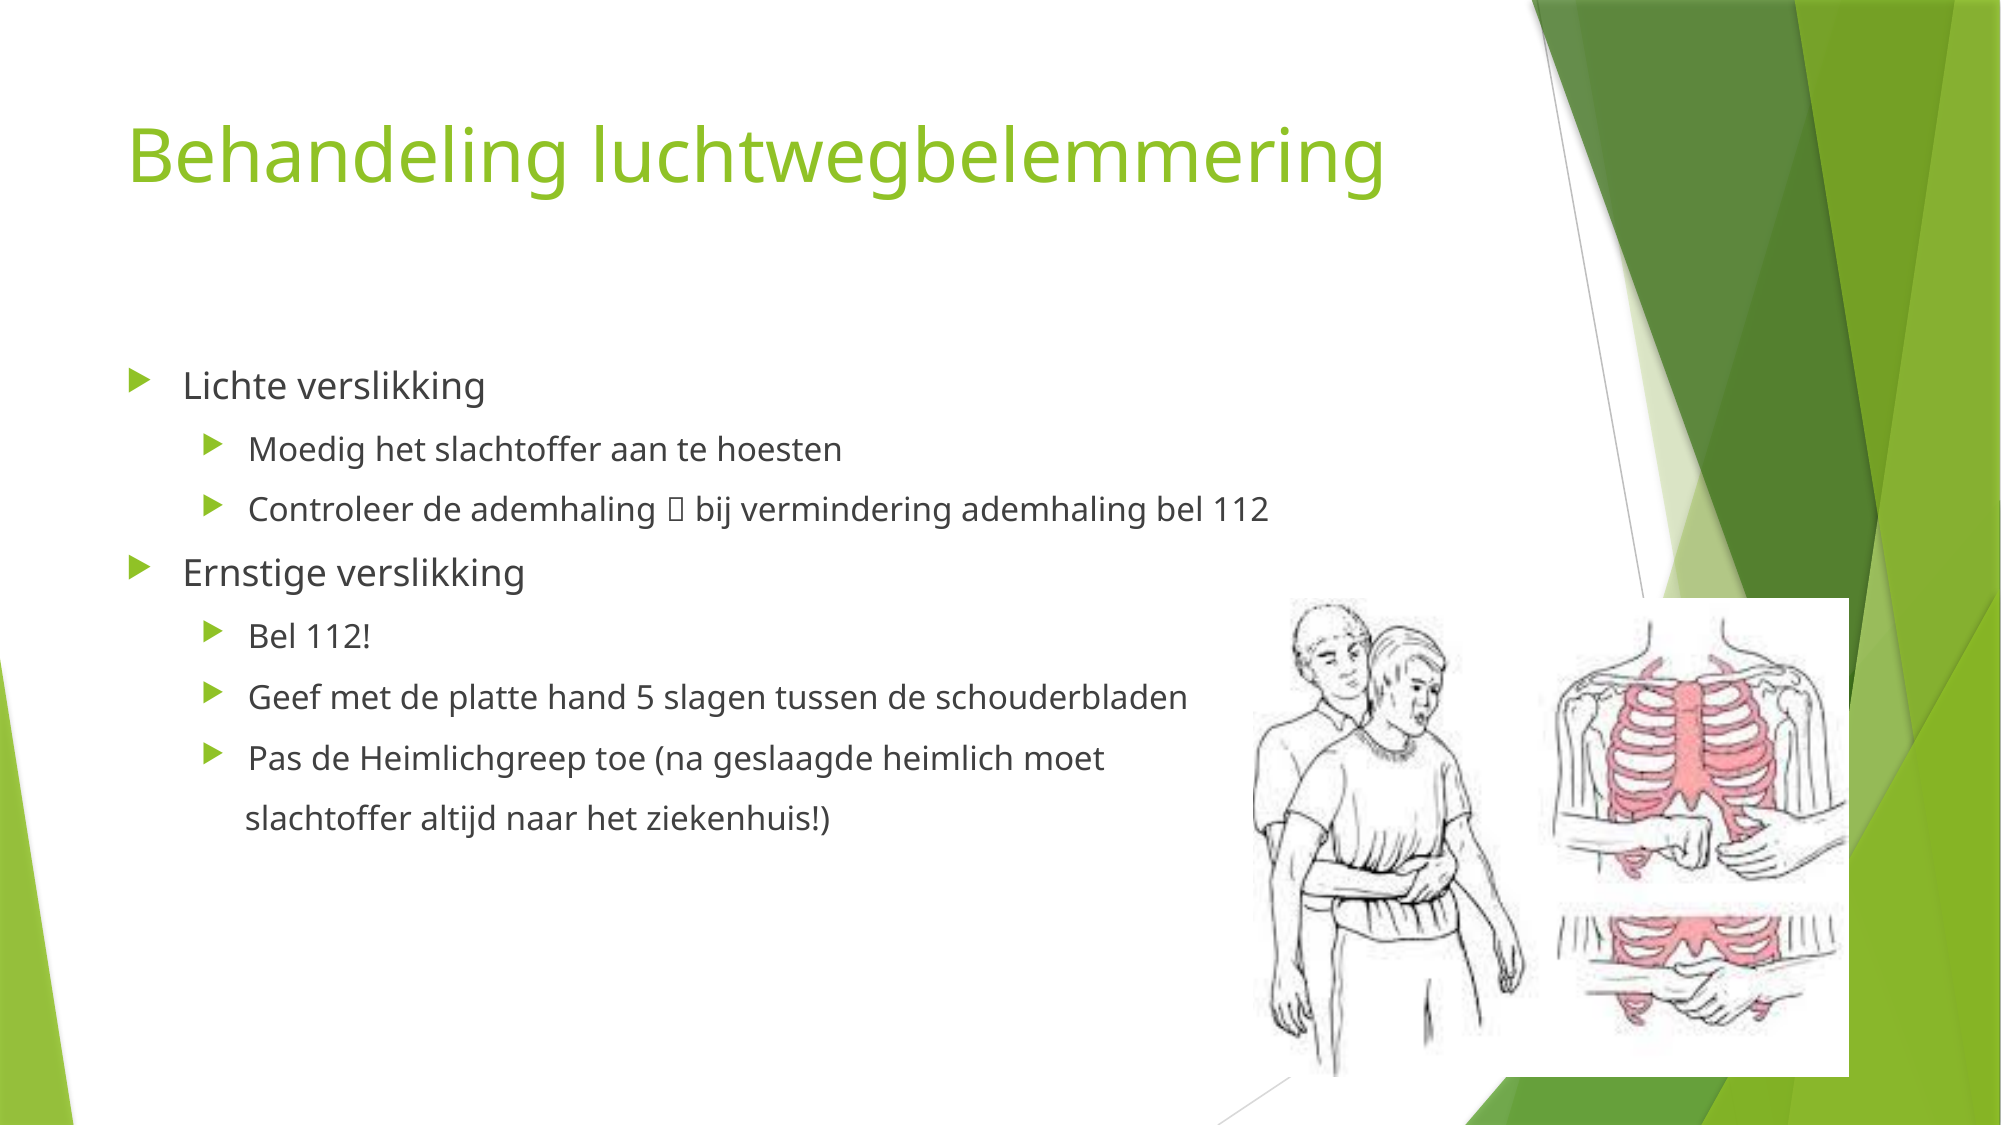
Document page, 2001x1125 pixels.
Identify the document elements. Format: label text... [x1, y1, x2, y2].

list Lichte verslikking Moedig het slachtoffer aan te hoesten Controleer de ademhaling  bij vermindering ademhaling bel 112 Ernstige verslikking Bel 112! Geef met de platte hand 5 slagen tussen de schouderbladen Pas de Heimlichgreep toe (na geslaagde heimlich moet slachtoffer altijd naar het ziekenhuis!) [111, 354, 1522, 992]
picture [1252, 597, 1849, 1078]
title Behandeling luchtwegbelemmering [111, 99, 1522, 317]
